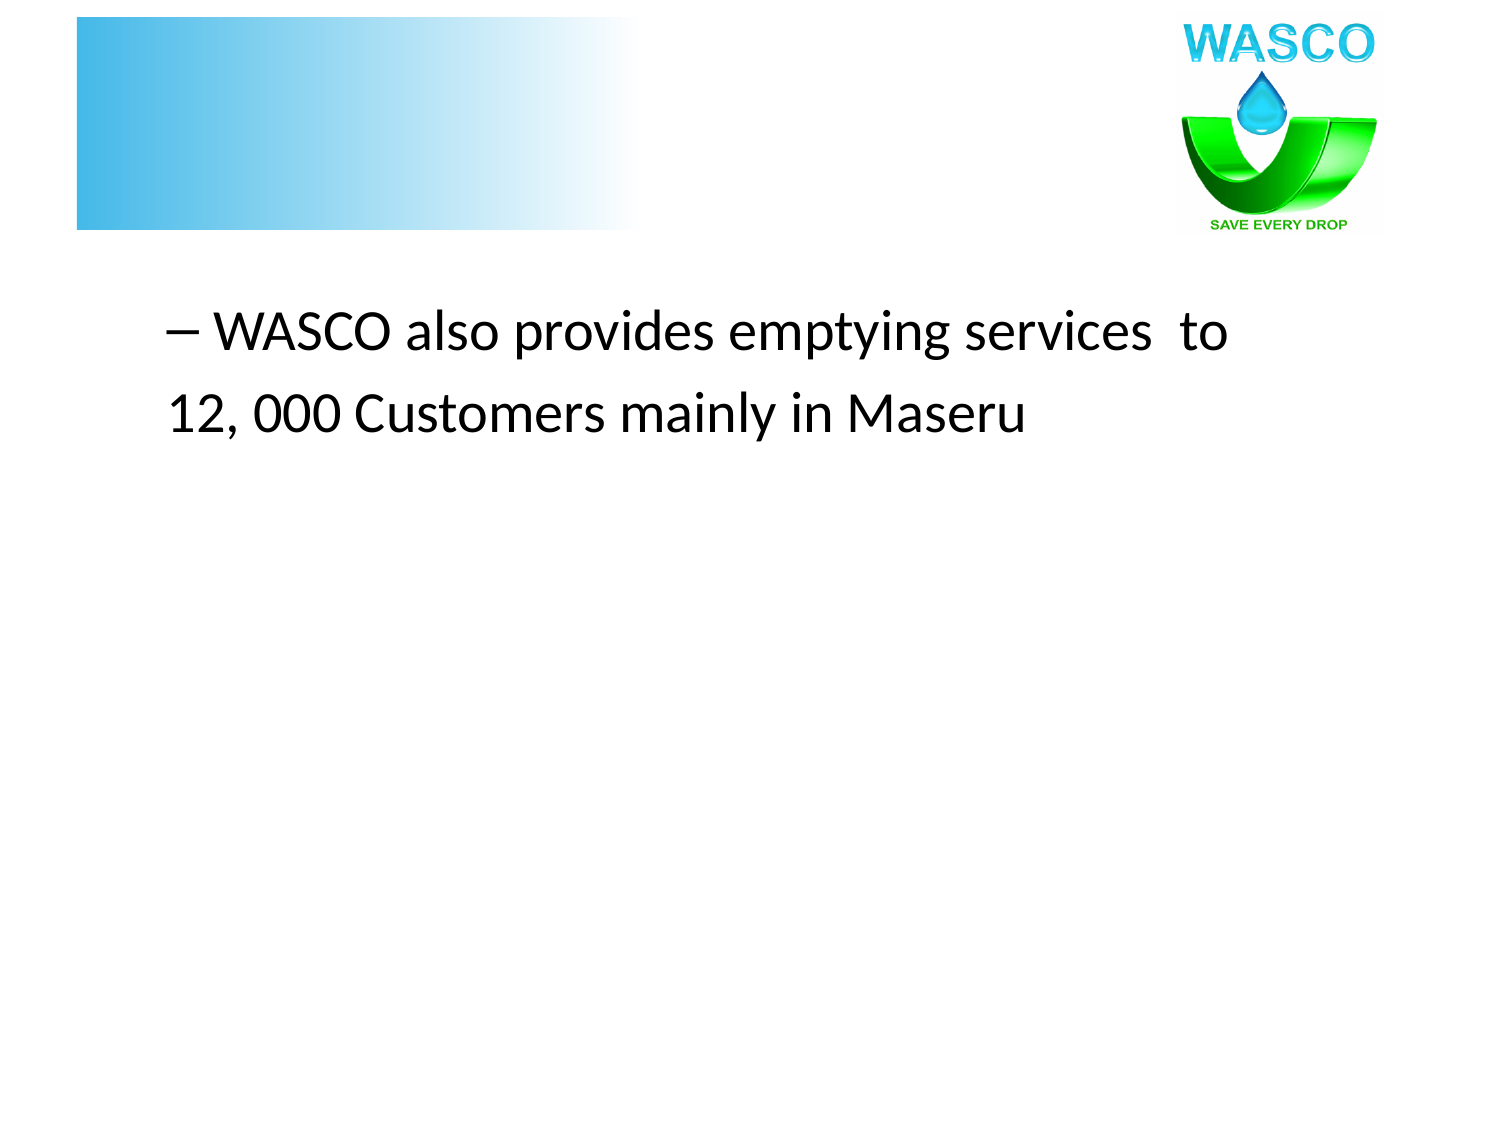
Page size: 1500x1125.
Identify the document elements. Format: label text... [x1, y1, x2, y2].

list WASCO also provides emptying services to 12, 000 Customers mainly in Maseru [76, 284, 1427, 1028]
picture [1174, 12, 1384, 234]
text_box [76, 17, 640, 230]
